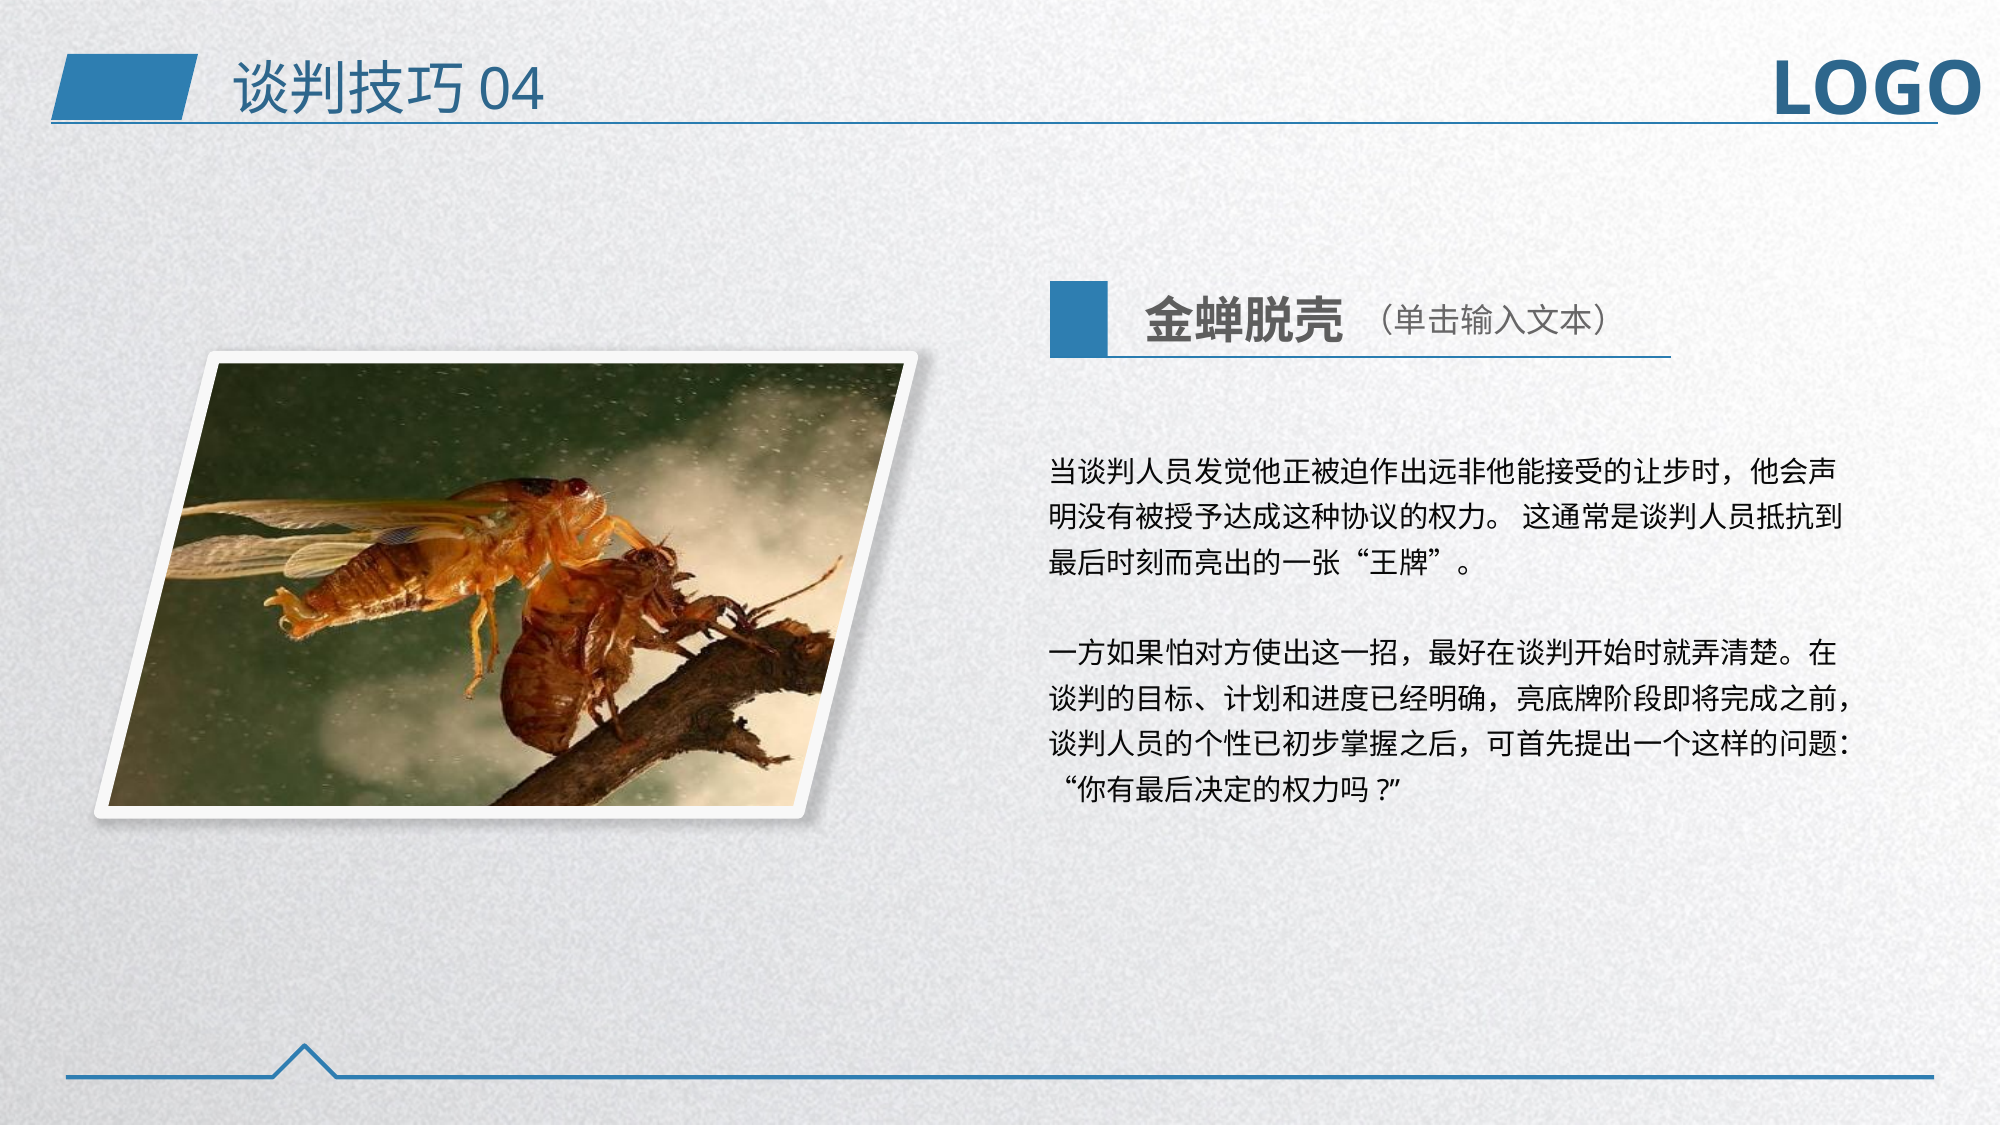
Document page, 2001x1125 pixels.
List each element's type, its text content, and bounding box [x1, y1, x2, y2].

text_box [1049, 280, 1672, 358]
text_box 当谈判人员发觉他正被迫作出远非他能接受的让步时，他会声明没有被授予达成这种协议的权力。 这通常是谈判人员抵抗到最后时刻而亮出的一张“王牌”。 一方如果怕对方使出这一招，最好在谈判开始时就弄清楚。在谈判的目标、计划和进度已经明确，亮底牌阶段即将完成之前，谈判人员的个性已初步掌握之后，可首先提出一个这样的问题：“你有最后决定的权力吗?” [1033, 435, 1881, 814]
text_box [98, 355, 914, 815]
text_box 谈判技巧04 [216, 43, 560, 129]
picture [0, 0, 2000, 1125]
